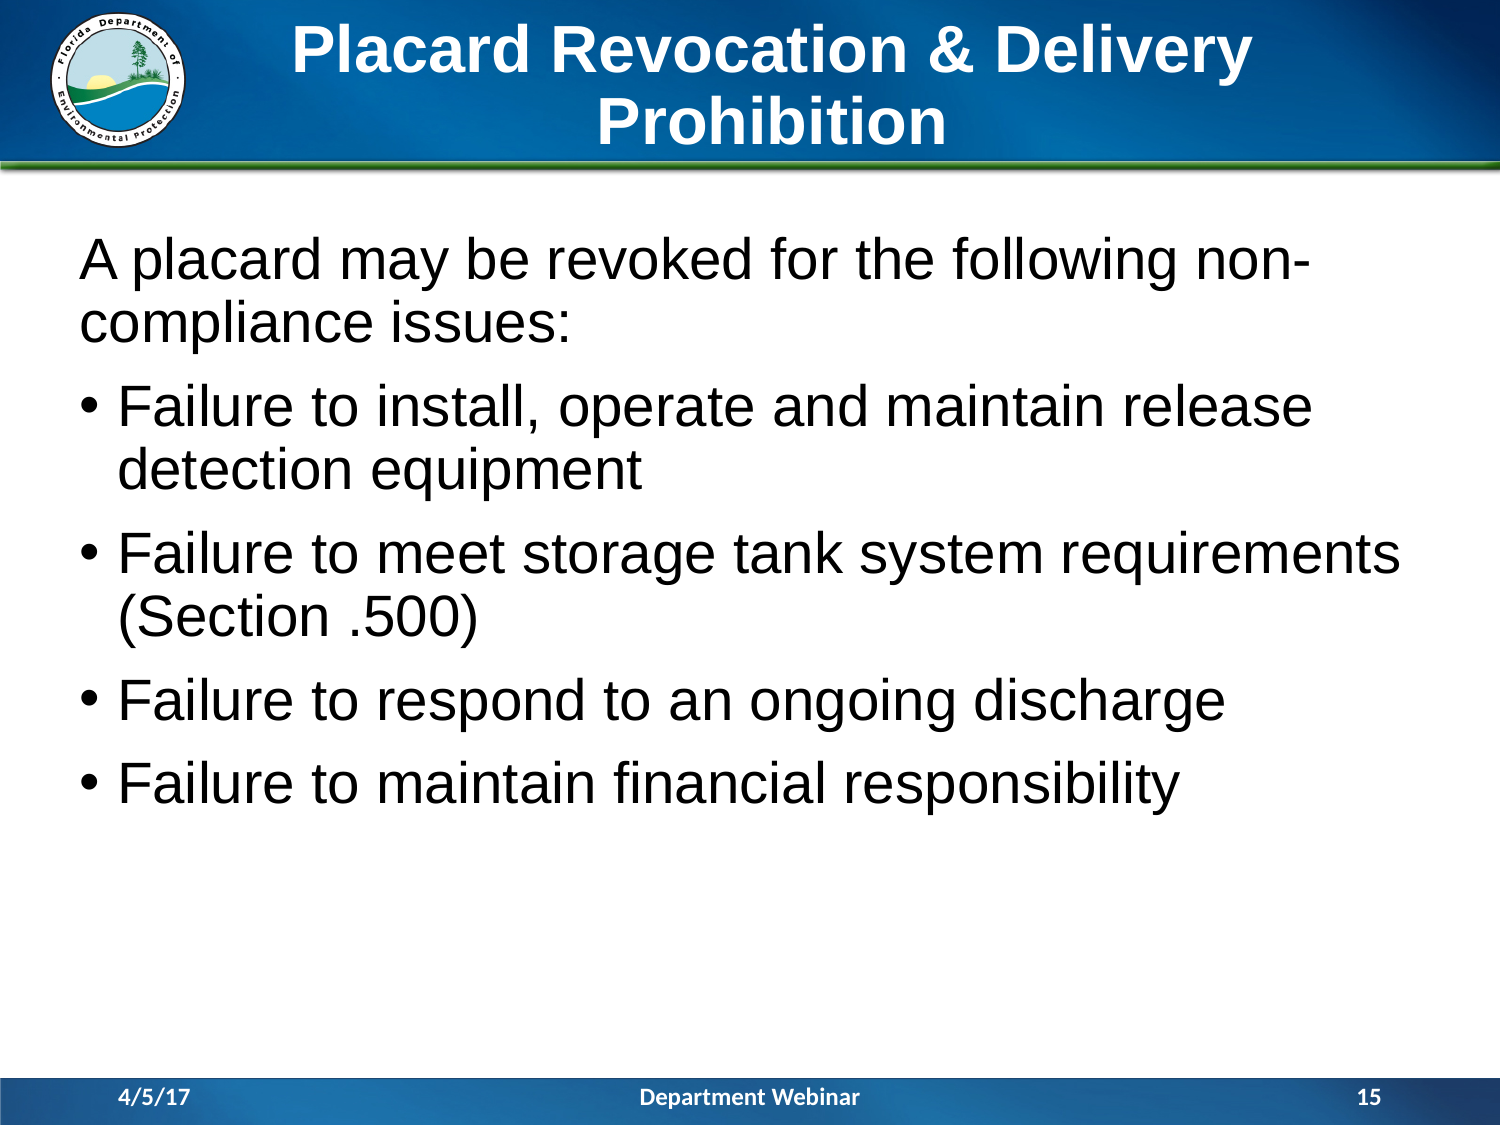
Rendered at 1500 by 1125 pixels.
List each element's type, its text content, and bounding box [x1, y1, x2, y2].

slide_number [103, 1065, 441, 1125]
list A placard may be revoked for the following non-compliance issues: Failure to install, operate and maintain release detection equipment Failure to meet storage tank system requirements (Section .500) Failure to respond to an ongoing discharge Failure to maintain financial responsibility [64, 222, 1484, 1040]
slide_number 15 [1059, 1065, 1397, 1125]
picture [0, 0, 1500, 1125]
footer Department Webinar [496, 1065, 1004, 1125]
title Placard Revocation & Delivery Prohibition [148, 0, 1397, 196]
